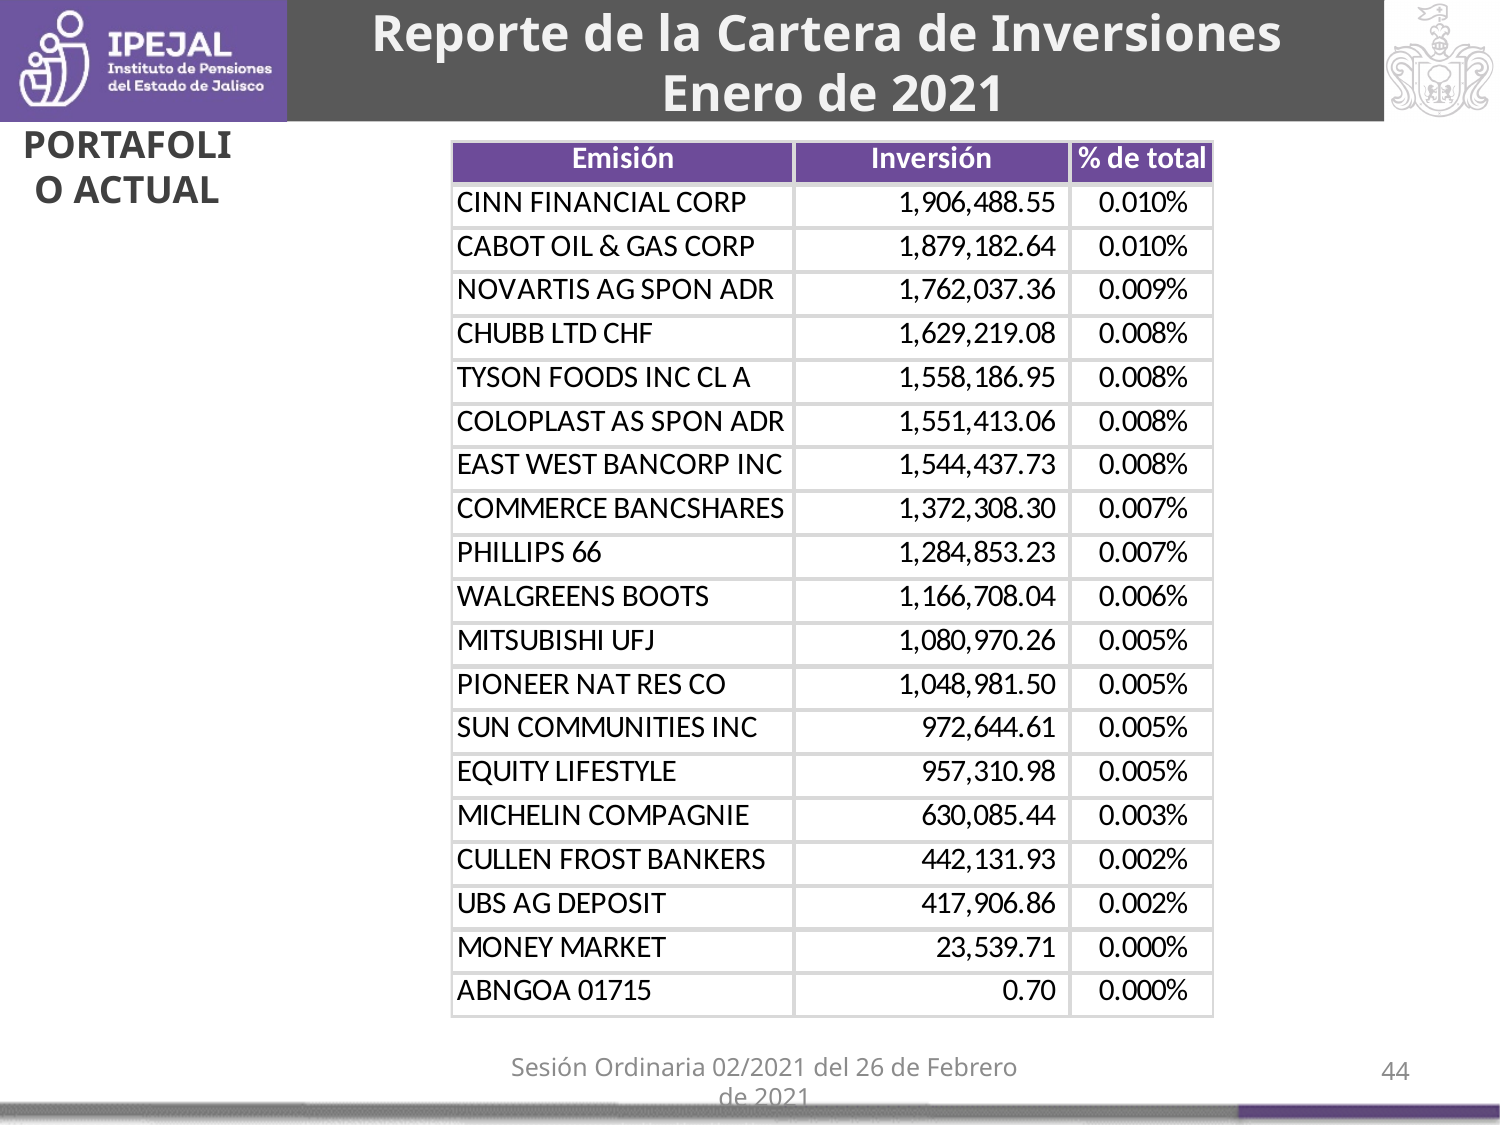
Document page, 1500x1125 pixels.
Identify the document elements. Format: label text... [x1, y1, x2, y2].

text_box PORTAFOLIO ACTUAL [0, 113, 254, 219]
slide_number 43 [1074, 1042, 1425, 1103]
picture [0, 0, 288, 122]
text_box Reporte de la Cartera de Inversiones Enero de 2021 [278, 0, 1388, 108]
text_box Sesión Ordinaria 02/2021 del 26 de Febrero de 2021 [483, 1051, 1046, 1112]
picture [450, 140, 1216, 1020]
picture [0, 1096, 1500, 1125]
